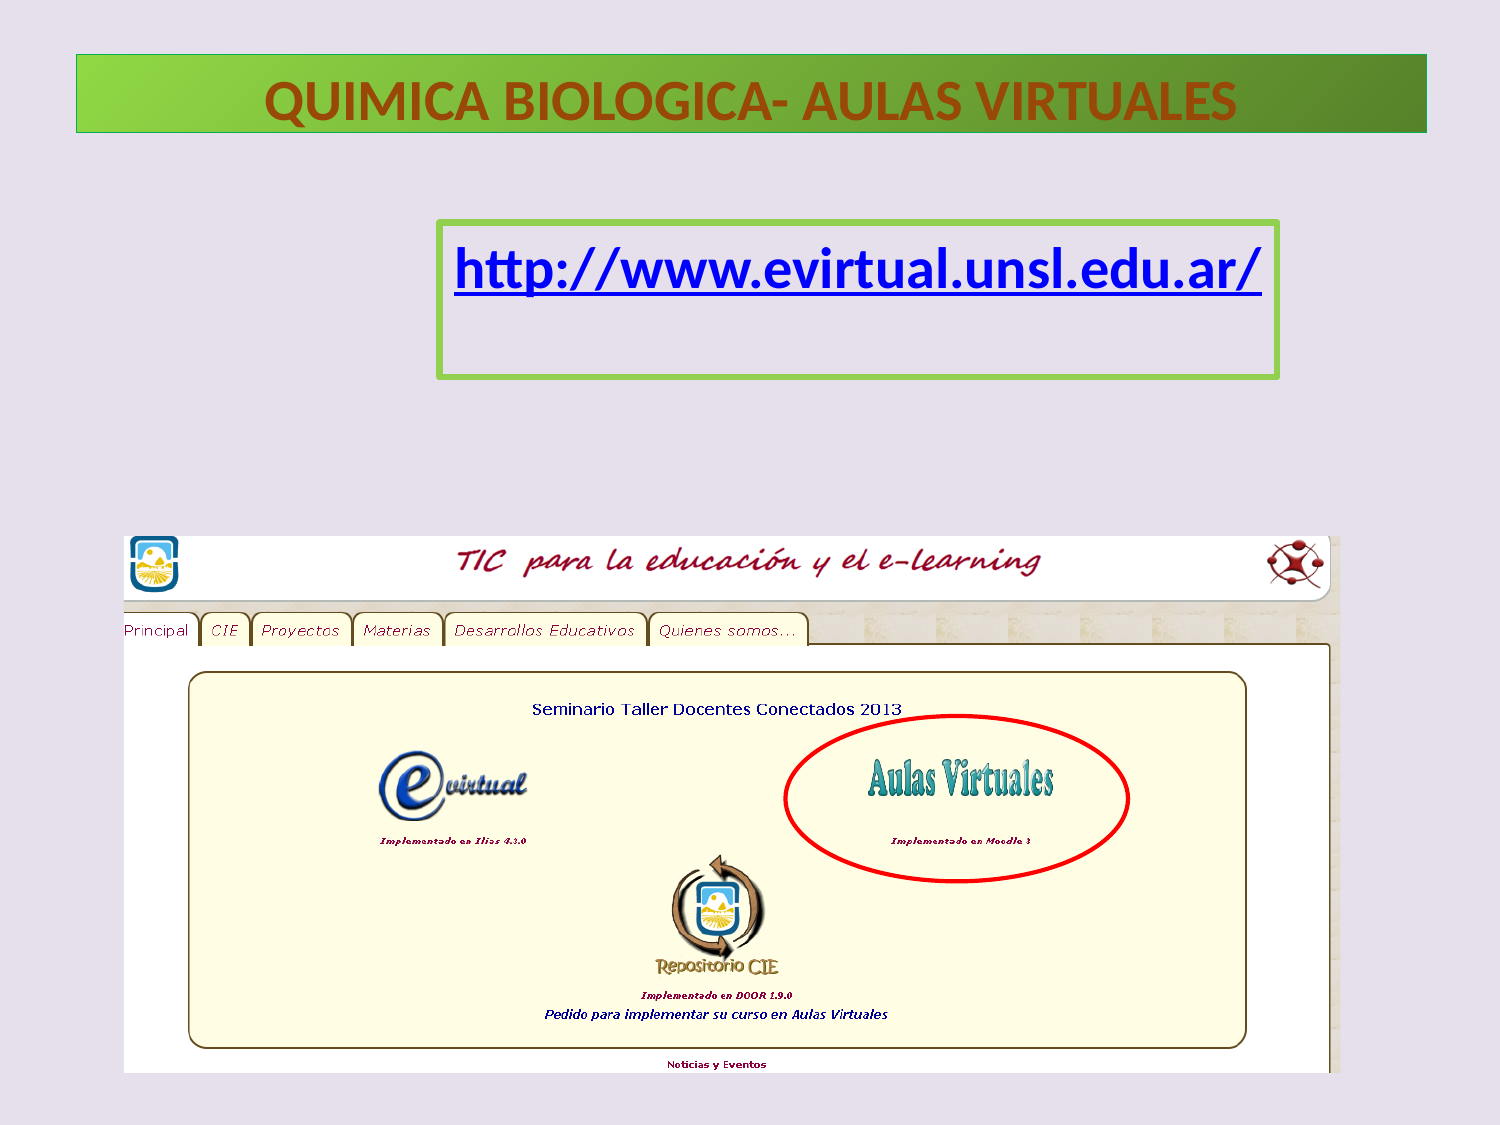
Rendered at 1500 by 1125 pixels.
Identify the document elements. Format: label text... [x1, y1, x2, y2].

text_box QUIMICA BIOLOGICA- AULAS VIRTUALES [76, 54, 1427, 133]
text_box http://www.evirtual.unsl.edu.ar/ [439, 222, 1278, 378]
picture [123, 535, 1341, 1073]
